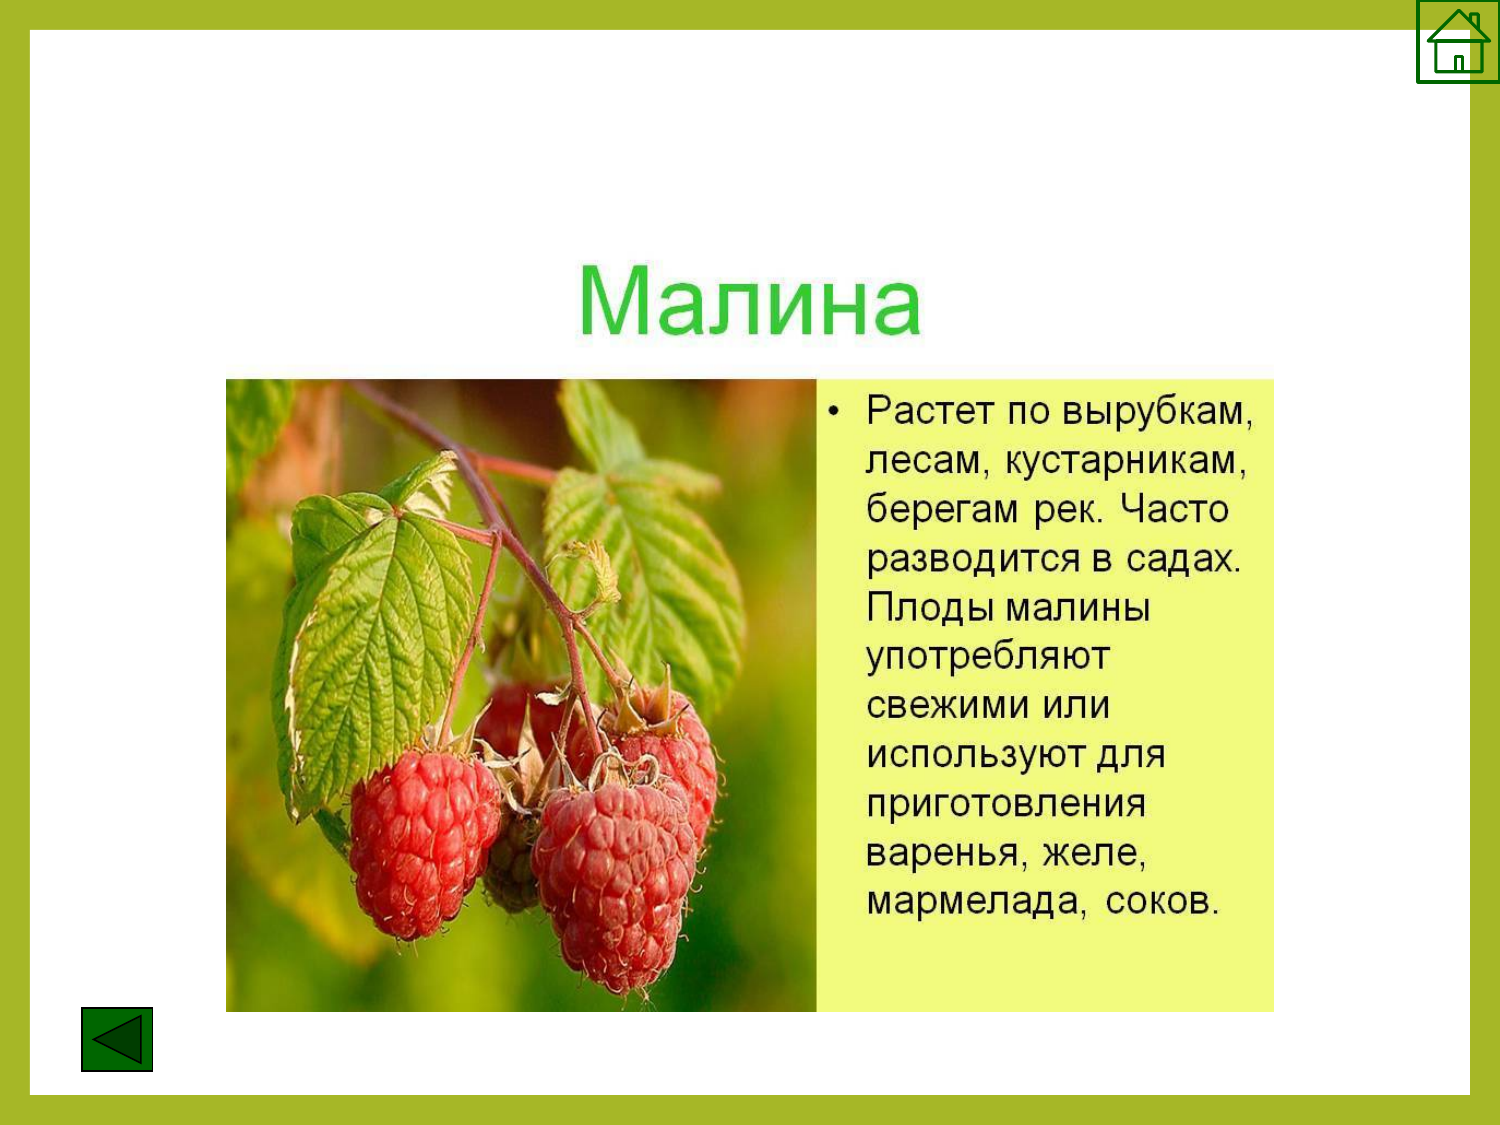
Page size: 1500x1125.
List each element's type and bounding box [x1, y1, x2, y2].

picture [225, 225, 1274, 1012]
text_box [1416, 0, 1500, 84]
text_box [82, 1007, 153, 1072]
